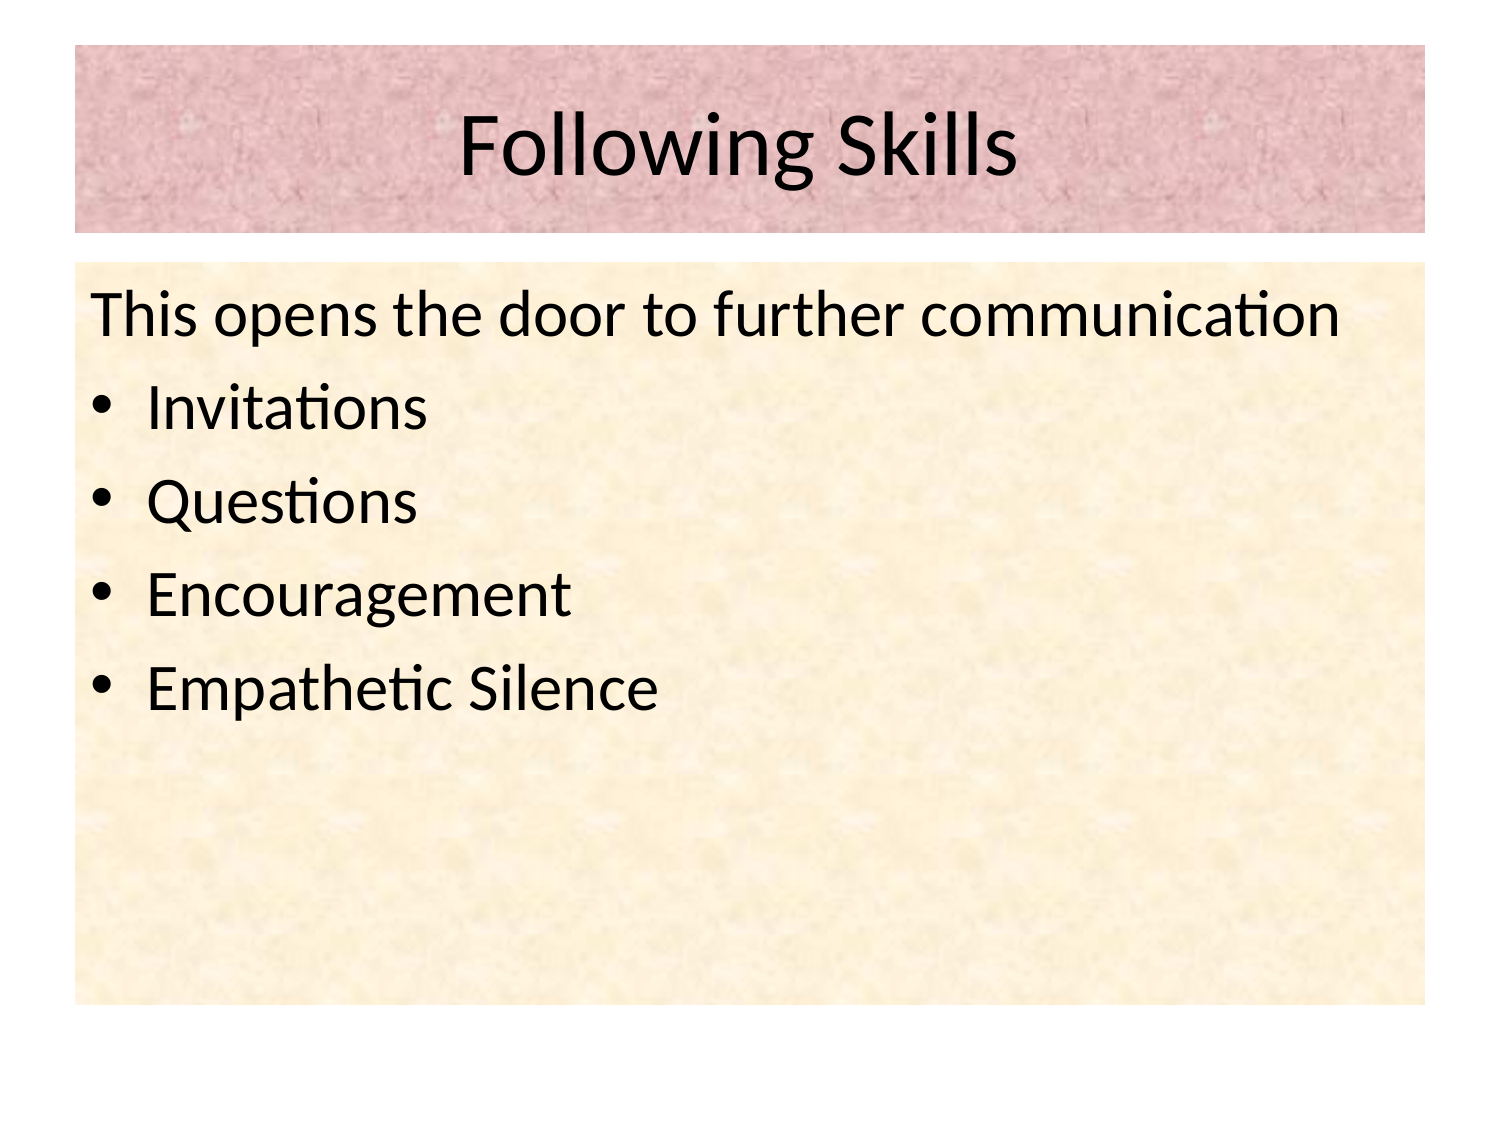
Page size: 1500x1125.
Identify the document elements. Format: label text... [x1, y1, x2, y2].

list This opens the door to further communication Invitations Questions Encouragement Empathetic Silence [75, 262, 1425, 1005]
title Following Skills [75, 45, 1425, 233]
